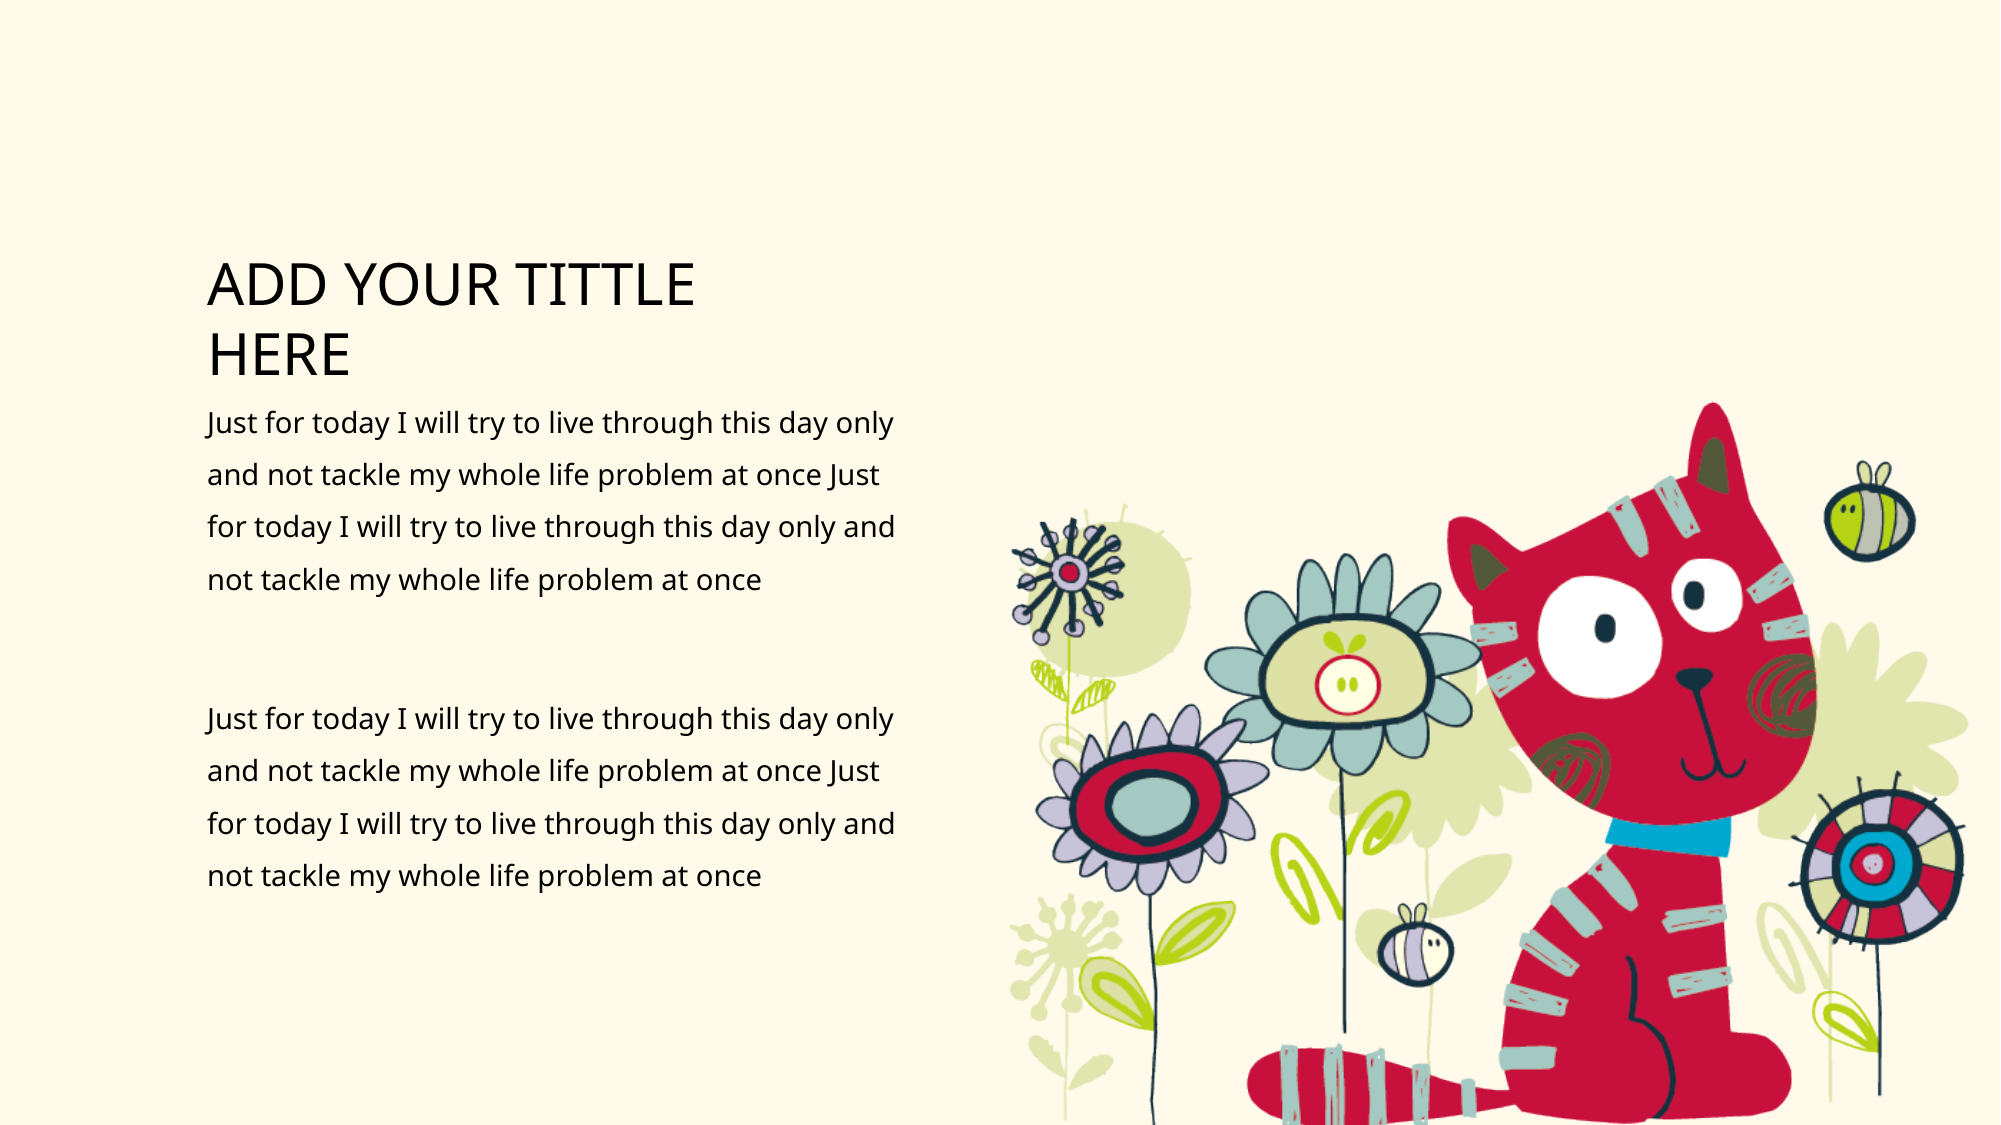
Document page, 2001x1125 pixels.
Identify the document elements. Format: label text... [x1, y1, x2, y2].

picture [1001, 379, 1990, 1125]
text_box Just for today I will try to live through this day only and not tackle my whole life problem at once Just for today I will try to live through this day only and not tackle my whole life problem at once [192, 379, 923, 656]
text_box Just for today I will try to live through this day only and not tackle my whole life problem at once Just for today I will try to live through this day only and not tackle my whole life problem at once [192, 675, 923, 953]
text_box ADD YOUR TITTLE HERE [192, 239, 778, 379]
